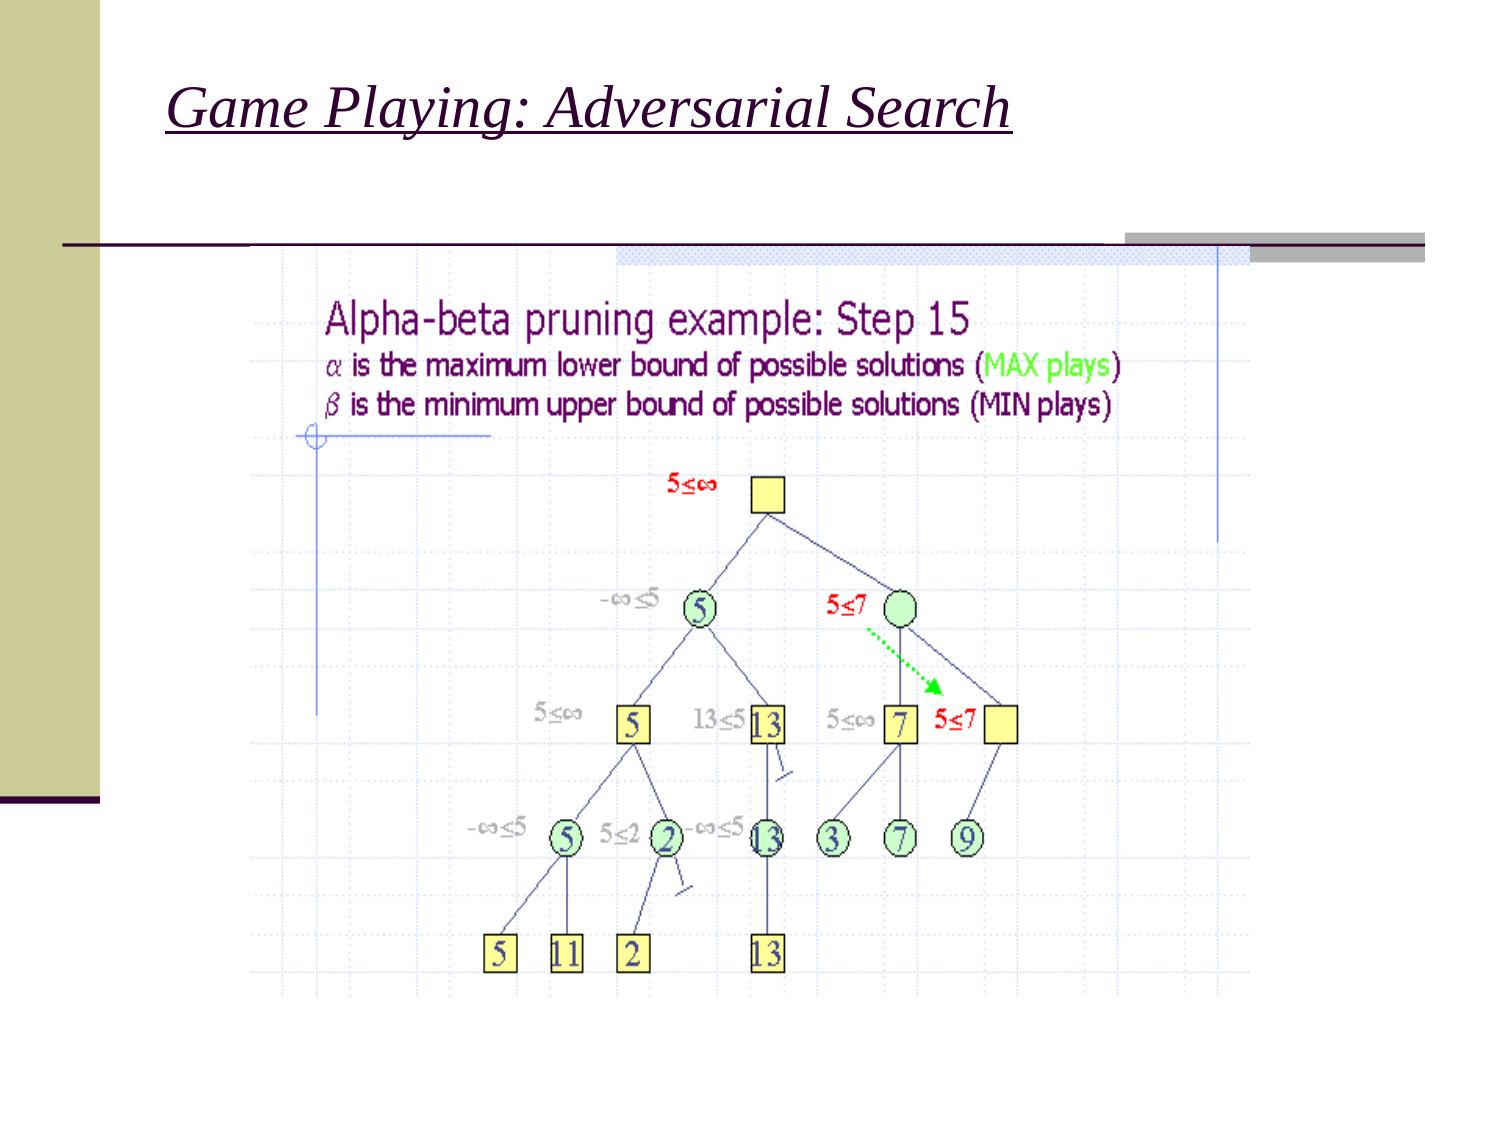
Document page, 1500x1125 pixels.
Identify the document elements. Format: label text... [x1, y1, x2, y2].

title Game Playing: Adversarial Search [149, 45, 1426, 162]
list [249, 245, 1251, 997]
